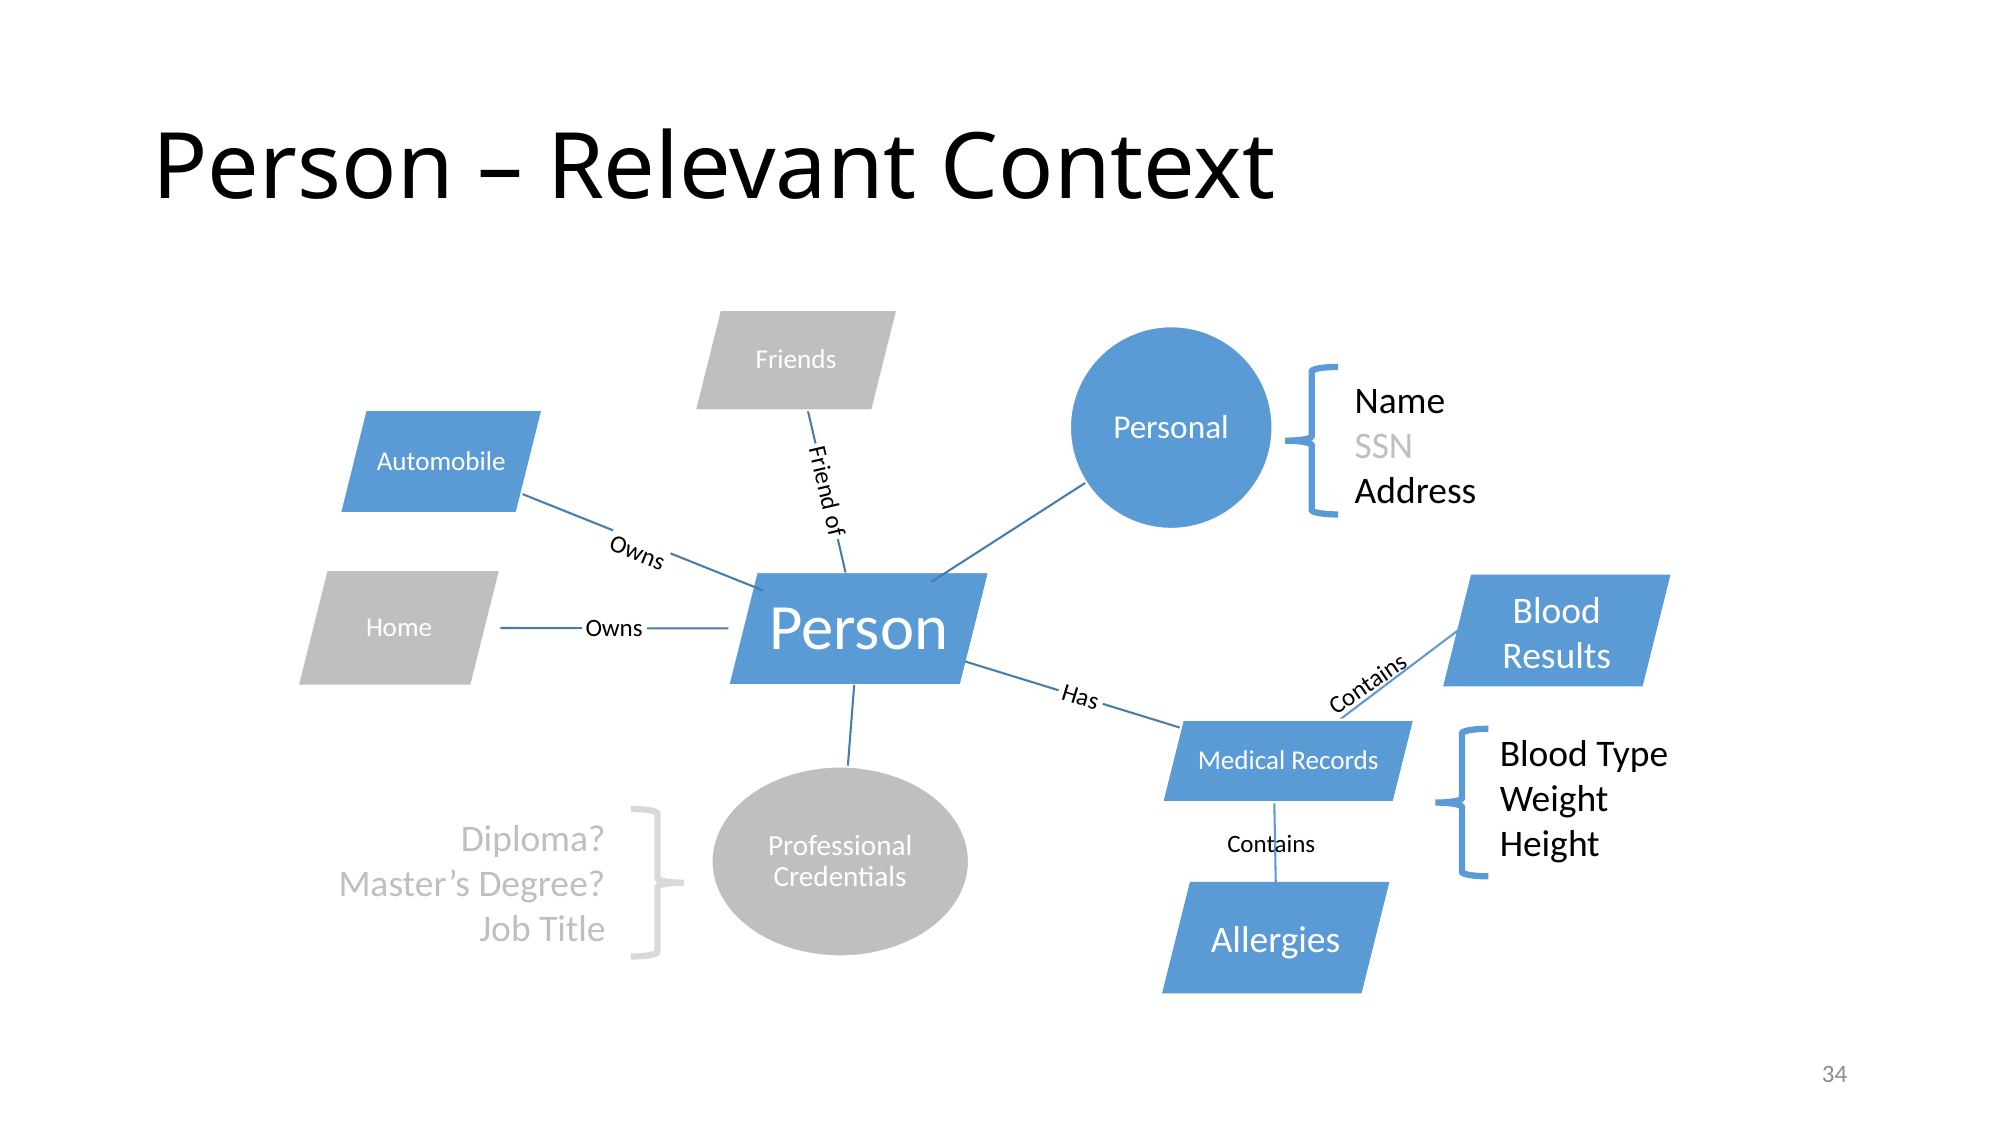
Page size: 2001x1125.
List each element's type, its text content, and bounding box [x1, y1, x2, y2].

slide_number 34 [1412, 1042, 1863, 1103]
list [137, 262, 1928, 999]
title Person – Relevant Context [137, 59, 1863, 262]
